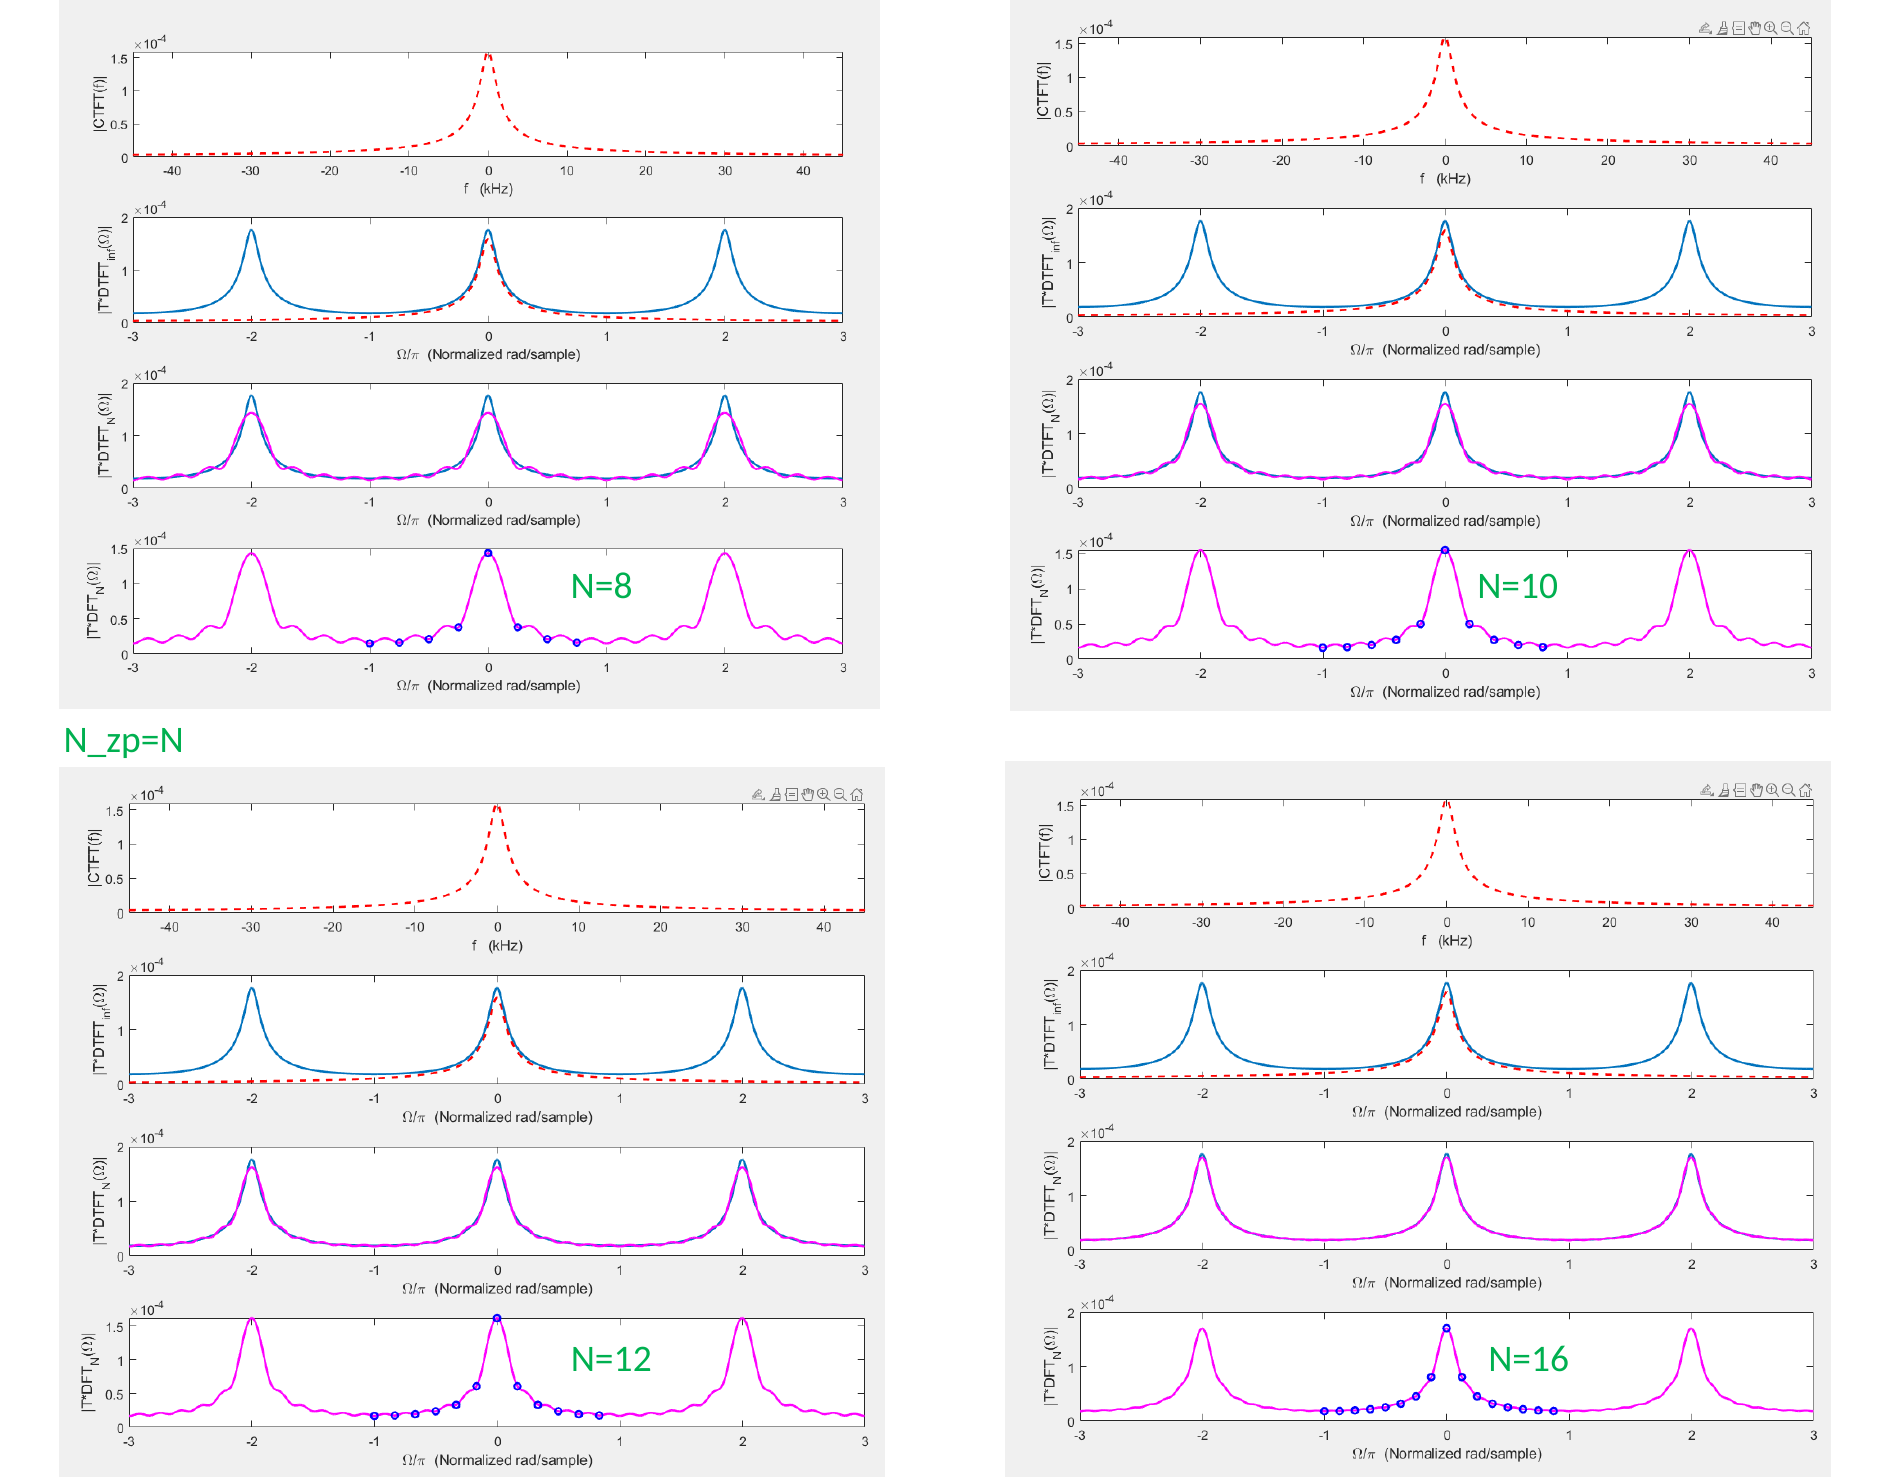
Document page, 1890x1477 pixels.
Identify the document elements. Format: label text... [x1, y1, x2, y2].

picture [59, 767, 885, 1477]
text_box N_zp=N [48, 707, 200, 768]
picture [59, 0, 880, 709]
picture [1010, 0, 1831, 711]
picture [1005, 761, 1831, 1477]
